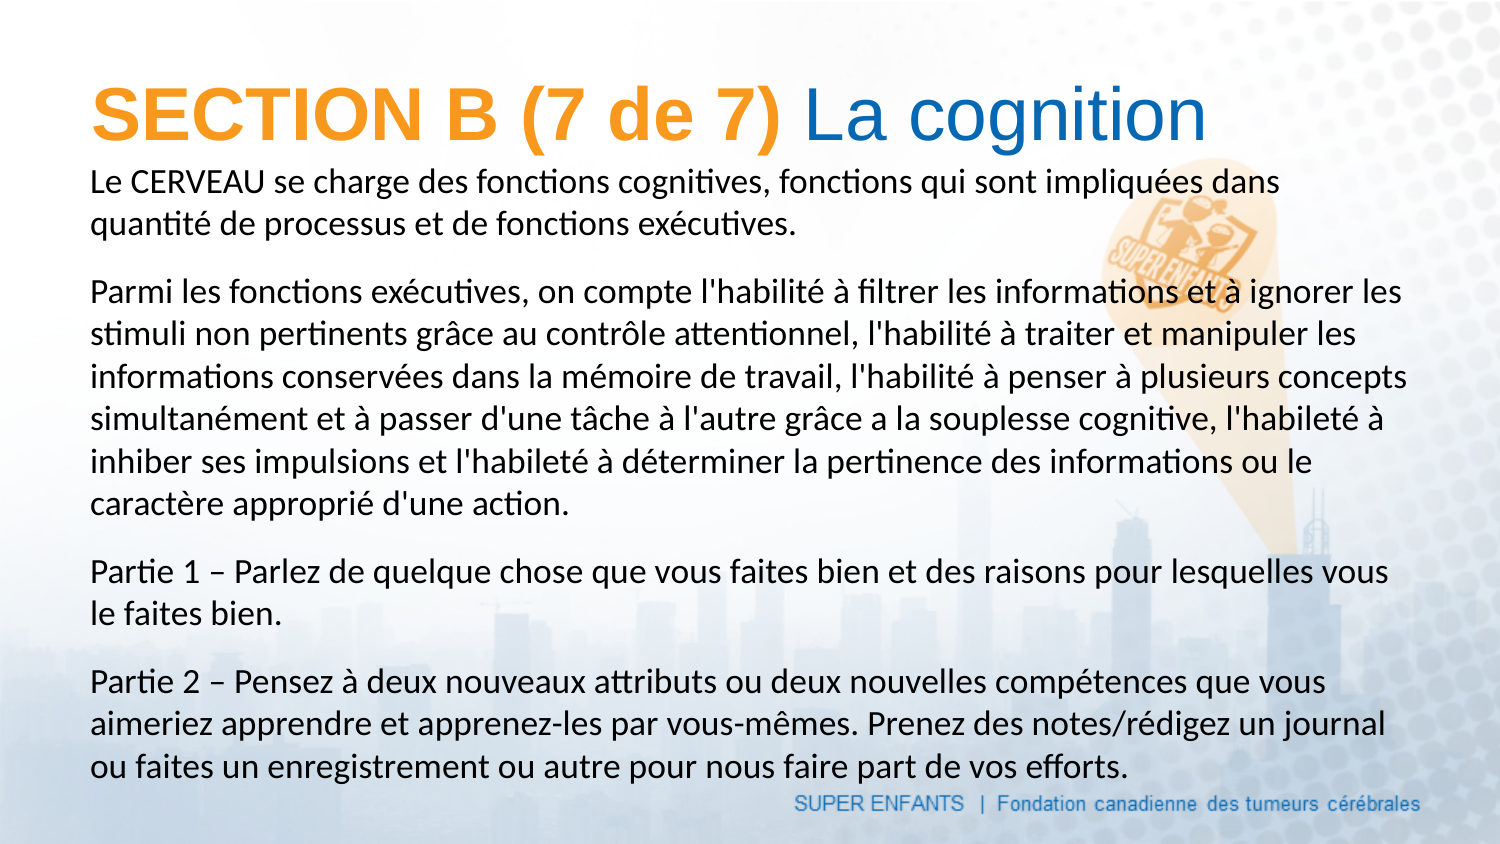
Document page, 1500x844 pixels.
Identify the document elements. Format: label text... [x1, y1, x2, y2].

title SECTION B (7 de 7) La cognition [76, 33, 1426, 149]
picture [0, 0, 1500, 844]
list Le CERVEAU se charge des fonctions cognitives, fonctions qui sont impliquées dans quantité de processus et de fonctions exécutives. Parmi les fonctions exécutives, on compte l'habilité à filtrer les informations et à ignorer les stimuli non pertinents grâce au contrôle attentionnel, l'habilité à traiter et manipuler les informations conservées dans la mémoire de travail, l'habilité à penser à plusieurs concepts simultanément et à passer d'une tâche à l'autre grâce a la souplesse cognitive, l'habileté à inhiber ses impulsions et l'habileté à déterminer la pertinence des informations ou le caractère approprié d'une action. Partie 1 – Parlez de quelque chose que vous faites bien et des raisons pour lesquelles vous le faites bien. Partie 2 – Pensez à deux nouveaux attributs ou deux nouvelles compétences que vous aimeriez apprendre et apprenez-les par vous-mêmes. Prenez des notes/rédigez un journal ou faites un enregistrement ou autre pour nous faire part de vos efforts. [74, 149, 1426, 802]
